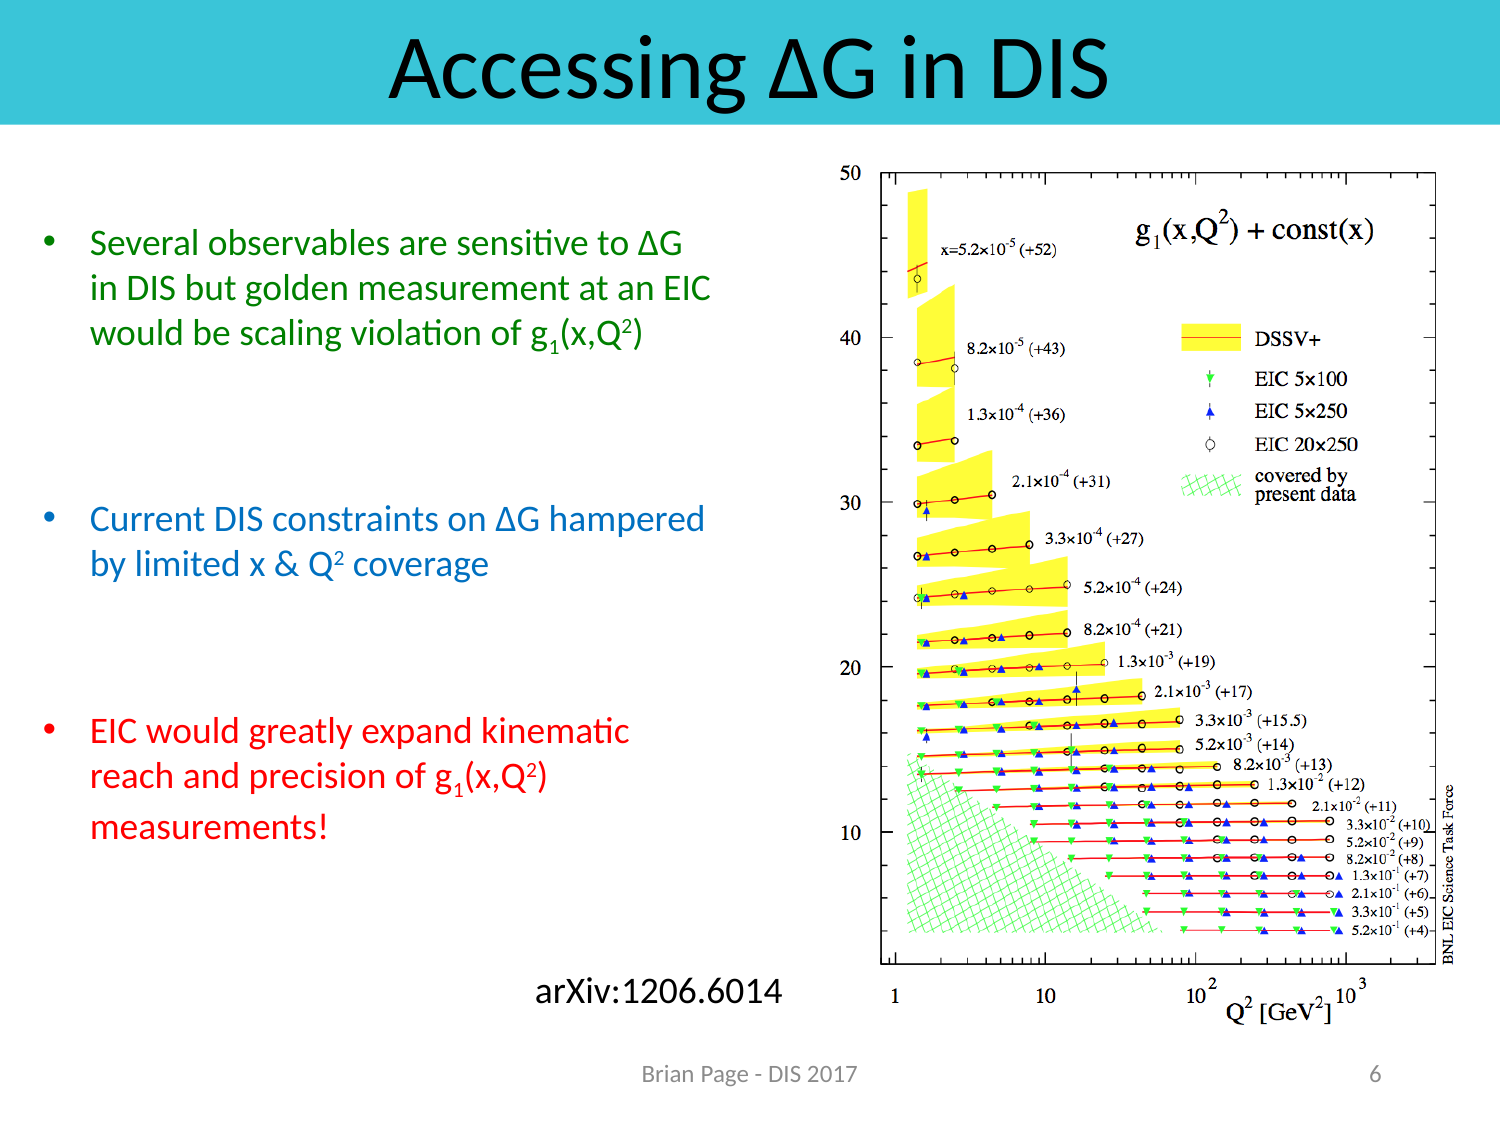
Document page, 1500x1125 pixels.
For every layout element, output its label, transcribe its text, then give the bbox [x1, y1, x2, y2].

footer Brian Page - DIS 2017 [496, 1042, 1004, 1103]
slide_number 6 [1059, 1045, 1397, 1103]
text_box EIC would greatly expand kinematic reach and precision of g1(x,Q2) measurements! [28, 698, 734, 855]
picture [828, 148, 1474, 1045]
text_box Accessing ∆G in DIS [0, 0, 1500, 125]
text_box arXiv:1206.6014 [442, 958, 828, 1018]
